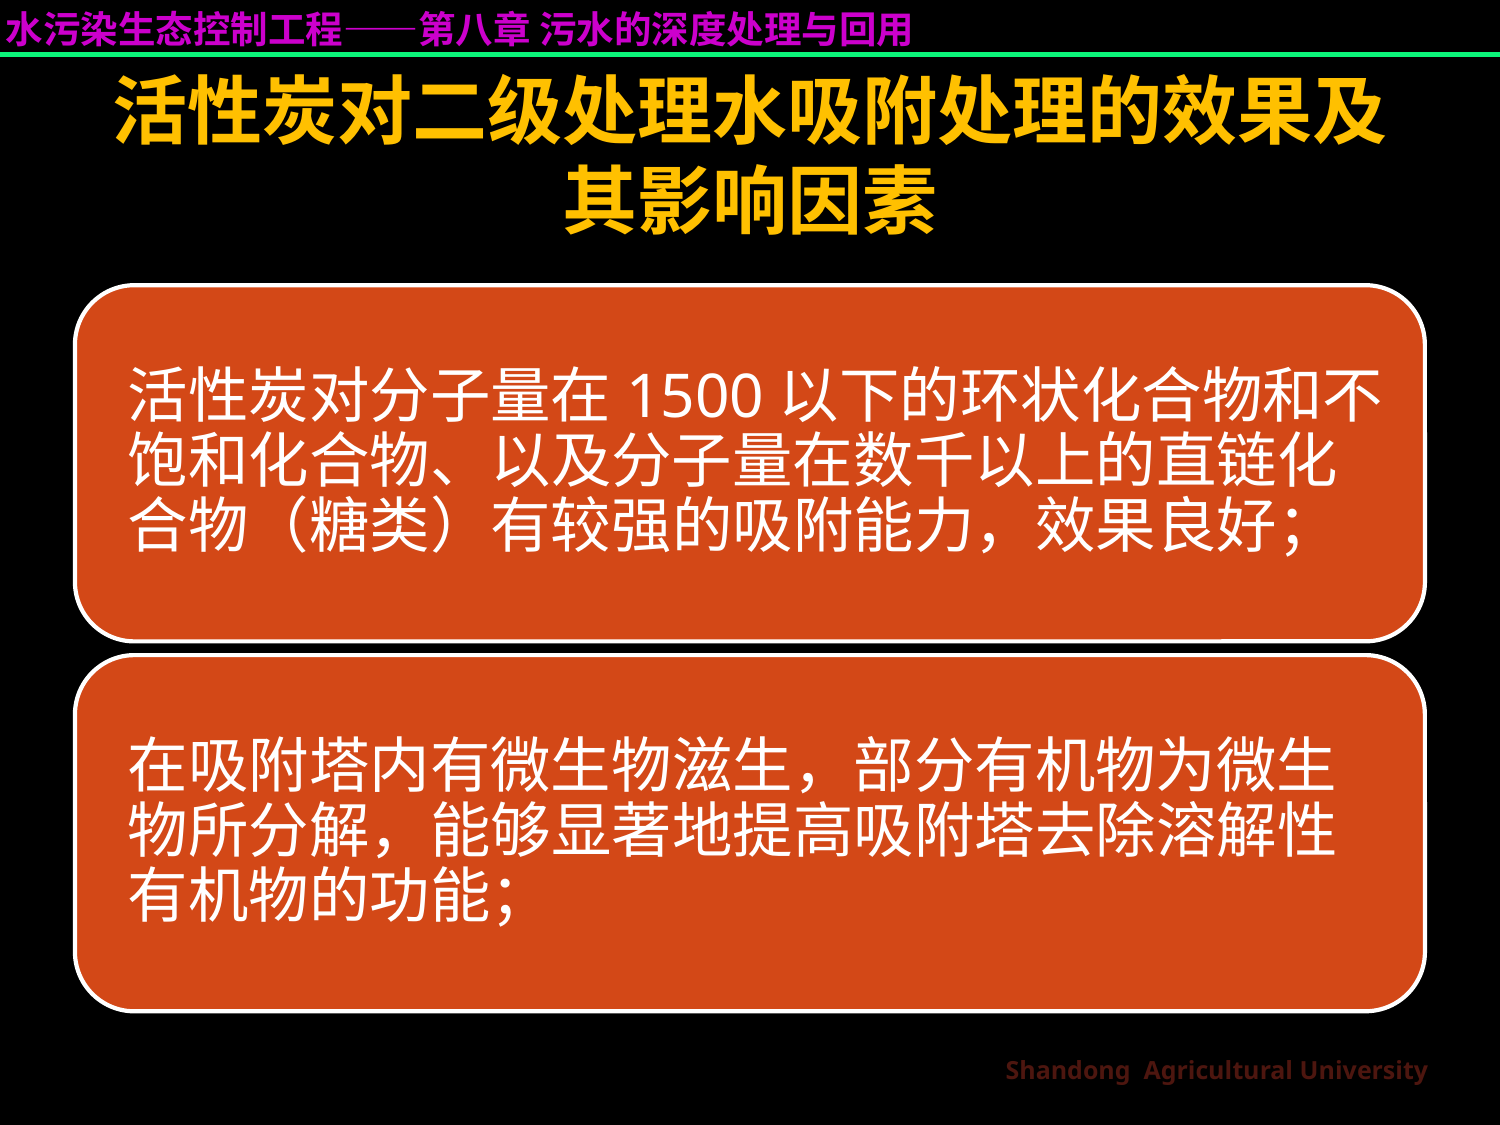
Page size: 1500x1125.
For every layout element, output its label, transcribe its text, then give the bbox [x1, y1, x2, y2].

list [74, 276, 1426, 1020]
title 活性炭对二级处理水吸附处理的效果及其影响因素 [75, 59, 1425, 248]
